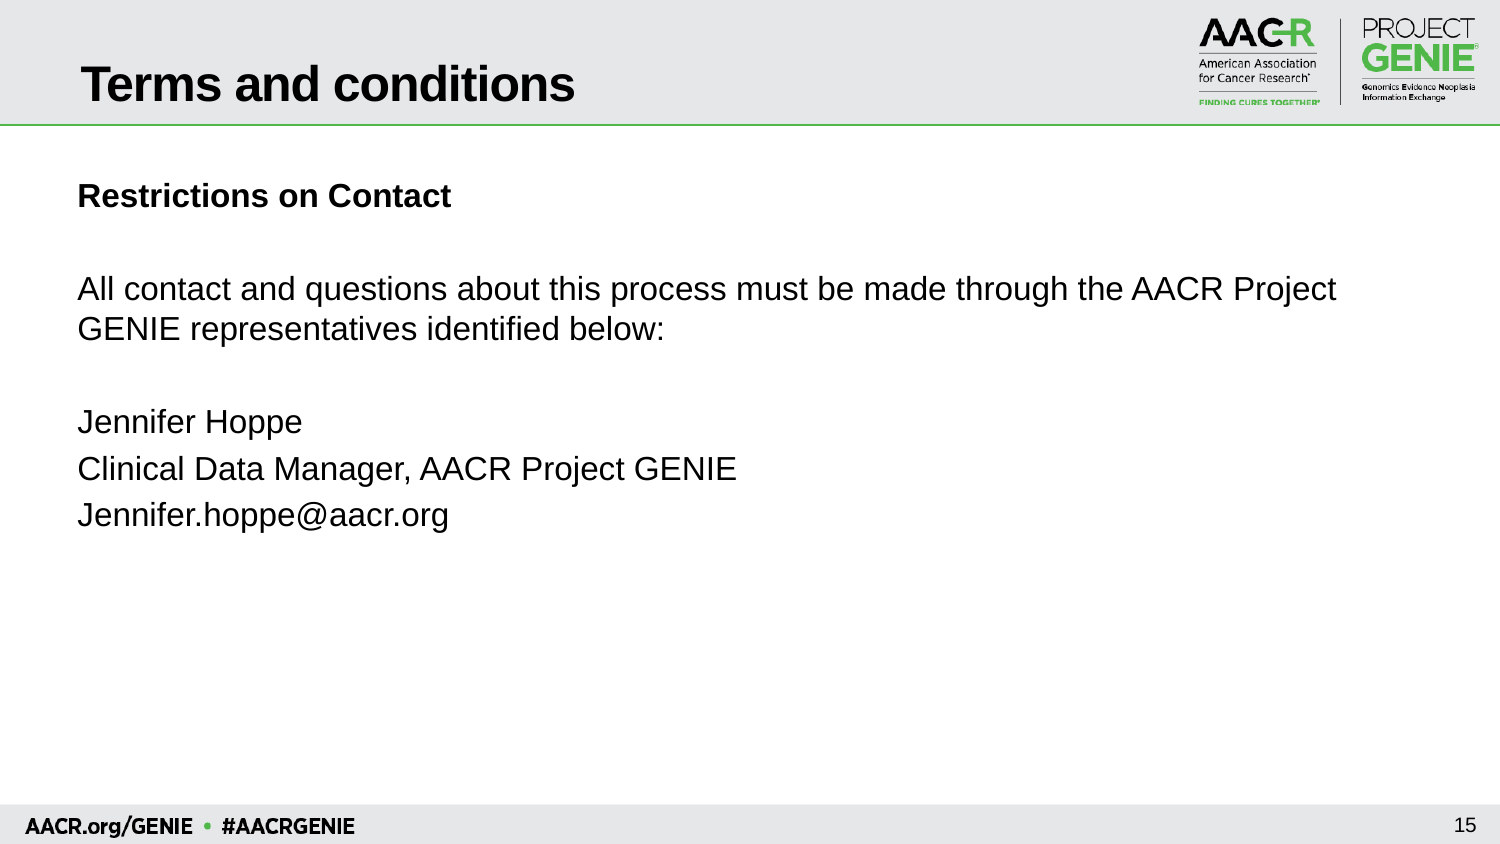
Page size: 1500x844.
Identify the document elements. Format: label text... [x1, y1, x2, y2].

title Terms and conditions [65, 2, 1018, 120]
list Restrictions on Contact All contact and questions about this process must be made through the AACR Project GENIE representatives identified below: Jennifer Hoppe Clinical Data Manager, AACR Project GENIE Jennifer.hoppe@aacr.org [62, 166, 1413, 724]
picture [0, 0, 1500, 844]
